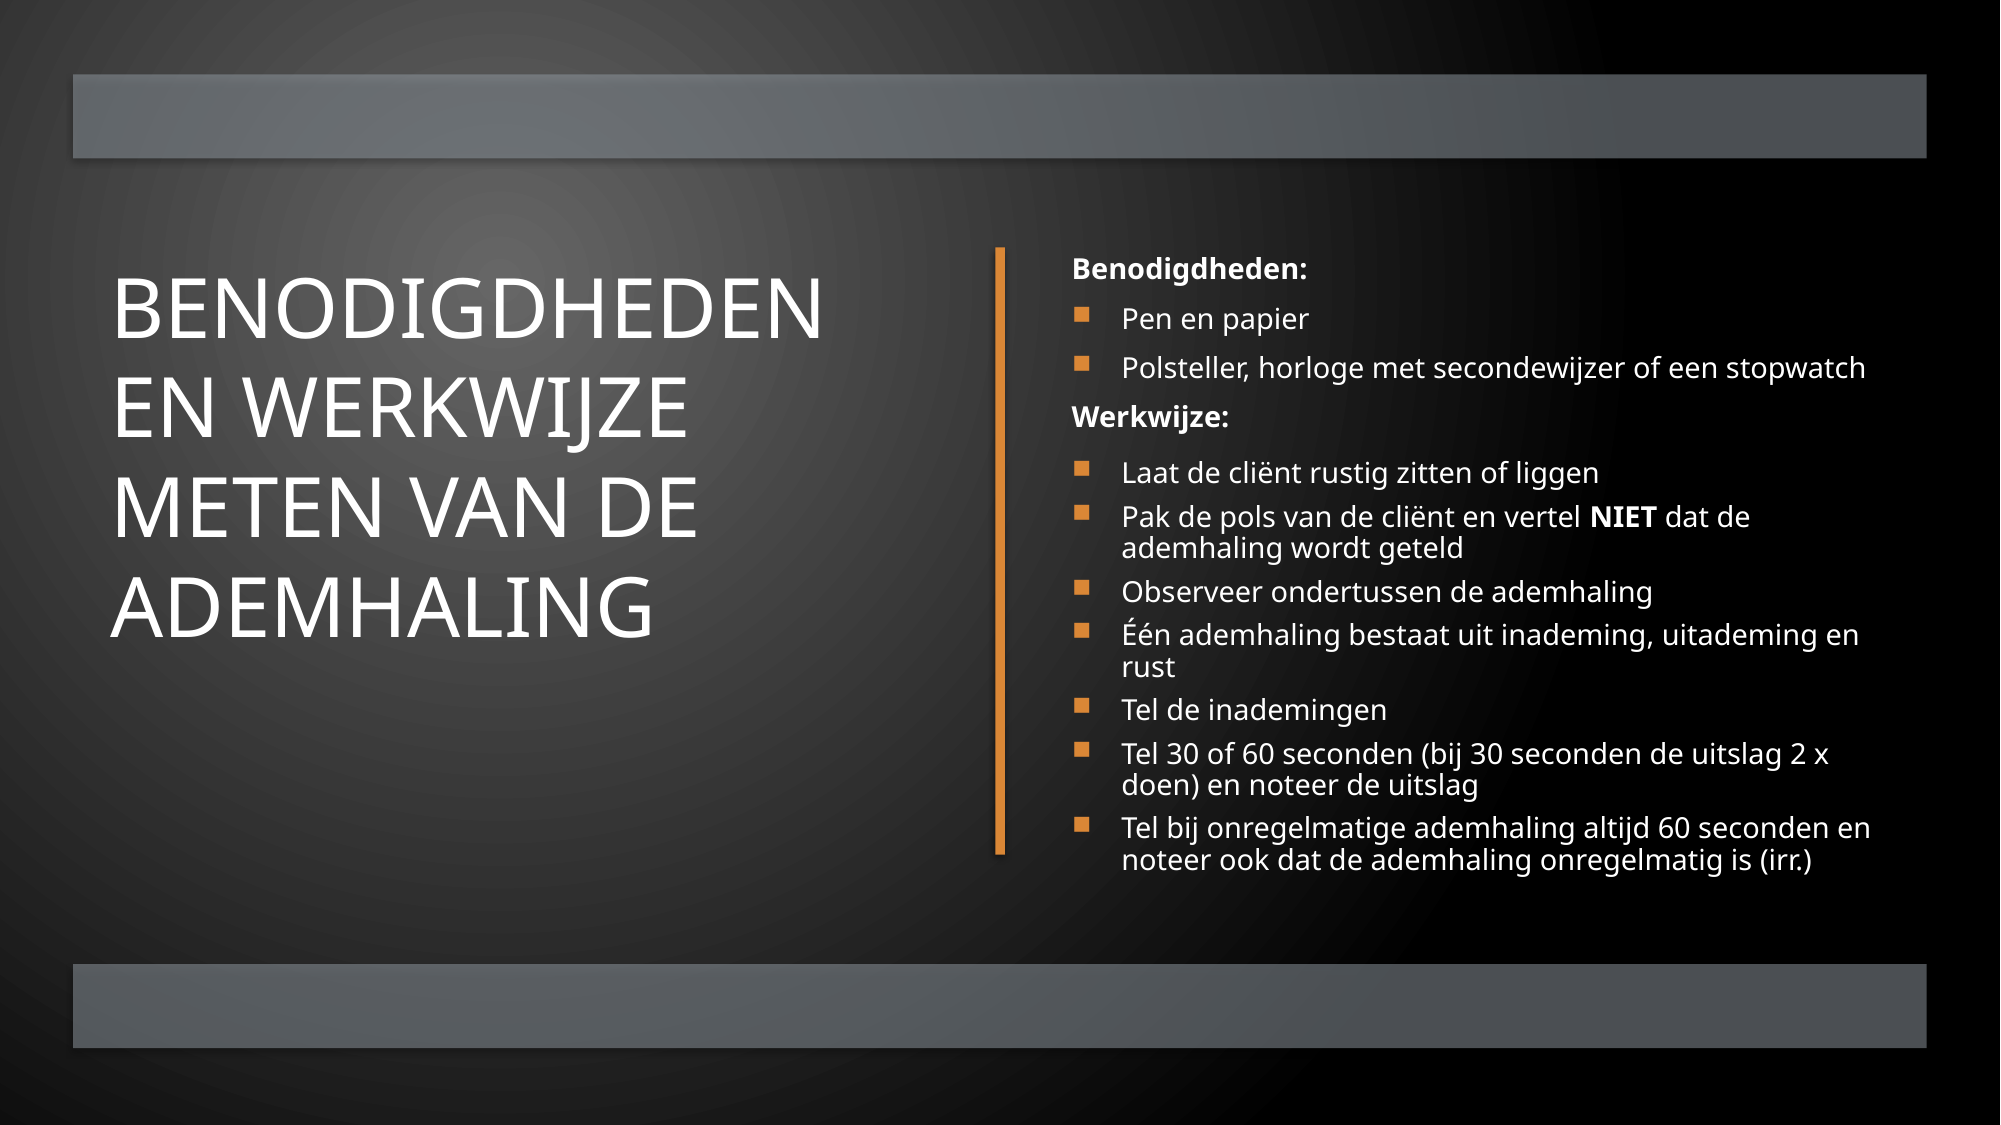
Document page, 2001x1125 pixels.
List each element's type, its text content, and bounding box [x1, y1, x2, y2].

text_box [72, 963, 1928, 1049]
text_box [994, 246, 1006, 856]
title Benodigdheden en werkwijze meten van de ademhaling [95, 247, 936, 888]
text_box [0, 0, 2000, 1125]
list Benodigdheden: Pen en papier Polsteller, horloge met secondewijzer of een stopwatch Werkwijze: Laat de cliënt rustig zitten of liggen Pak de pols van de cliënt en vertel NIET dat de ademhaling wordt geteld Observeer ondertussen de ademhaling Één ademhaling bestaat uit inademing, uitademing en rust Tel de inademingen Tel 30 of 60 seconden (bij 30 seconden de uitslag 2 x doen) en noteer de uitslag Tel bij onregelmatige ademhaling altijd 60 seconden en noteer ook dat de ademhaling onregelmatig is (irr.) [1056, 247, 1905, 888]
text_box [72, 73, 1928, 159]
